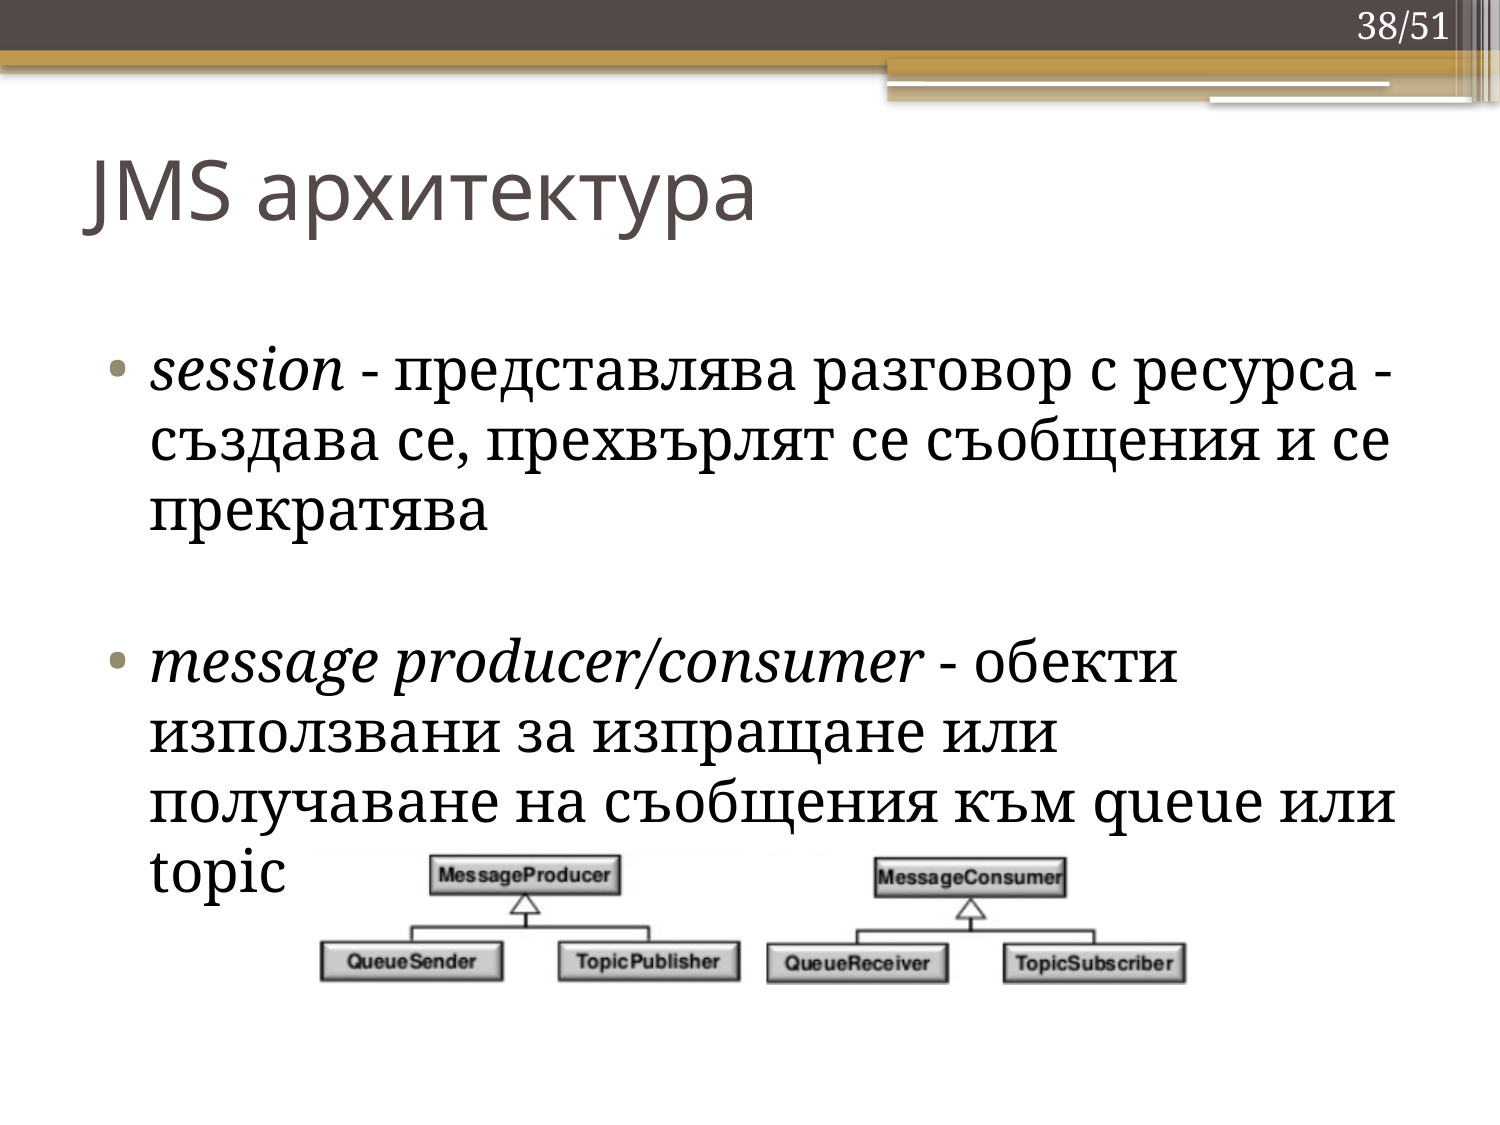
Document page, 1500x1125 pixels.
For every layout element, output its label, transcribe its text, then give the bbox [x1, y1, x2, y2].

list session - представлява разговор с ресурса - създава се, прехвърлят се съобщения и се прекратява message producer/consumer - обекти използвани за изпращане или получаване на съобщения към queue или topic [75, 324, 1425, 1038]
title JMS архитектура [75, 99, 1425, 275]
slide_number 38/51 [1299, 0, 1466, 61]
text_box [312, 849, 1188, 988]
